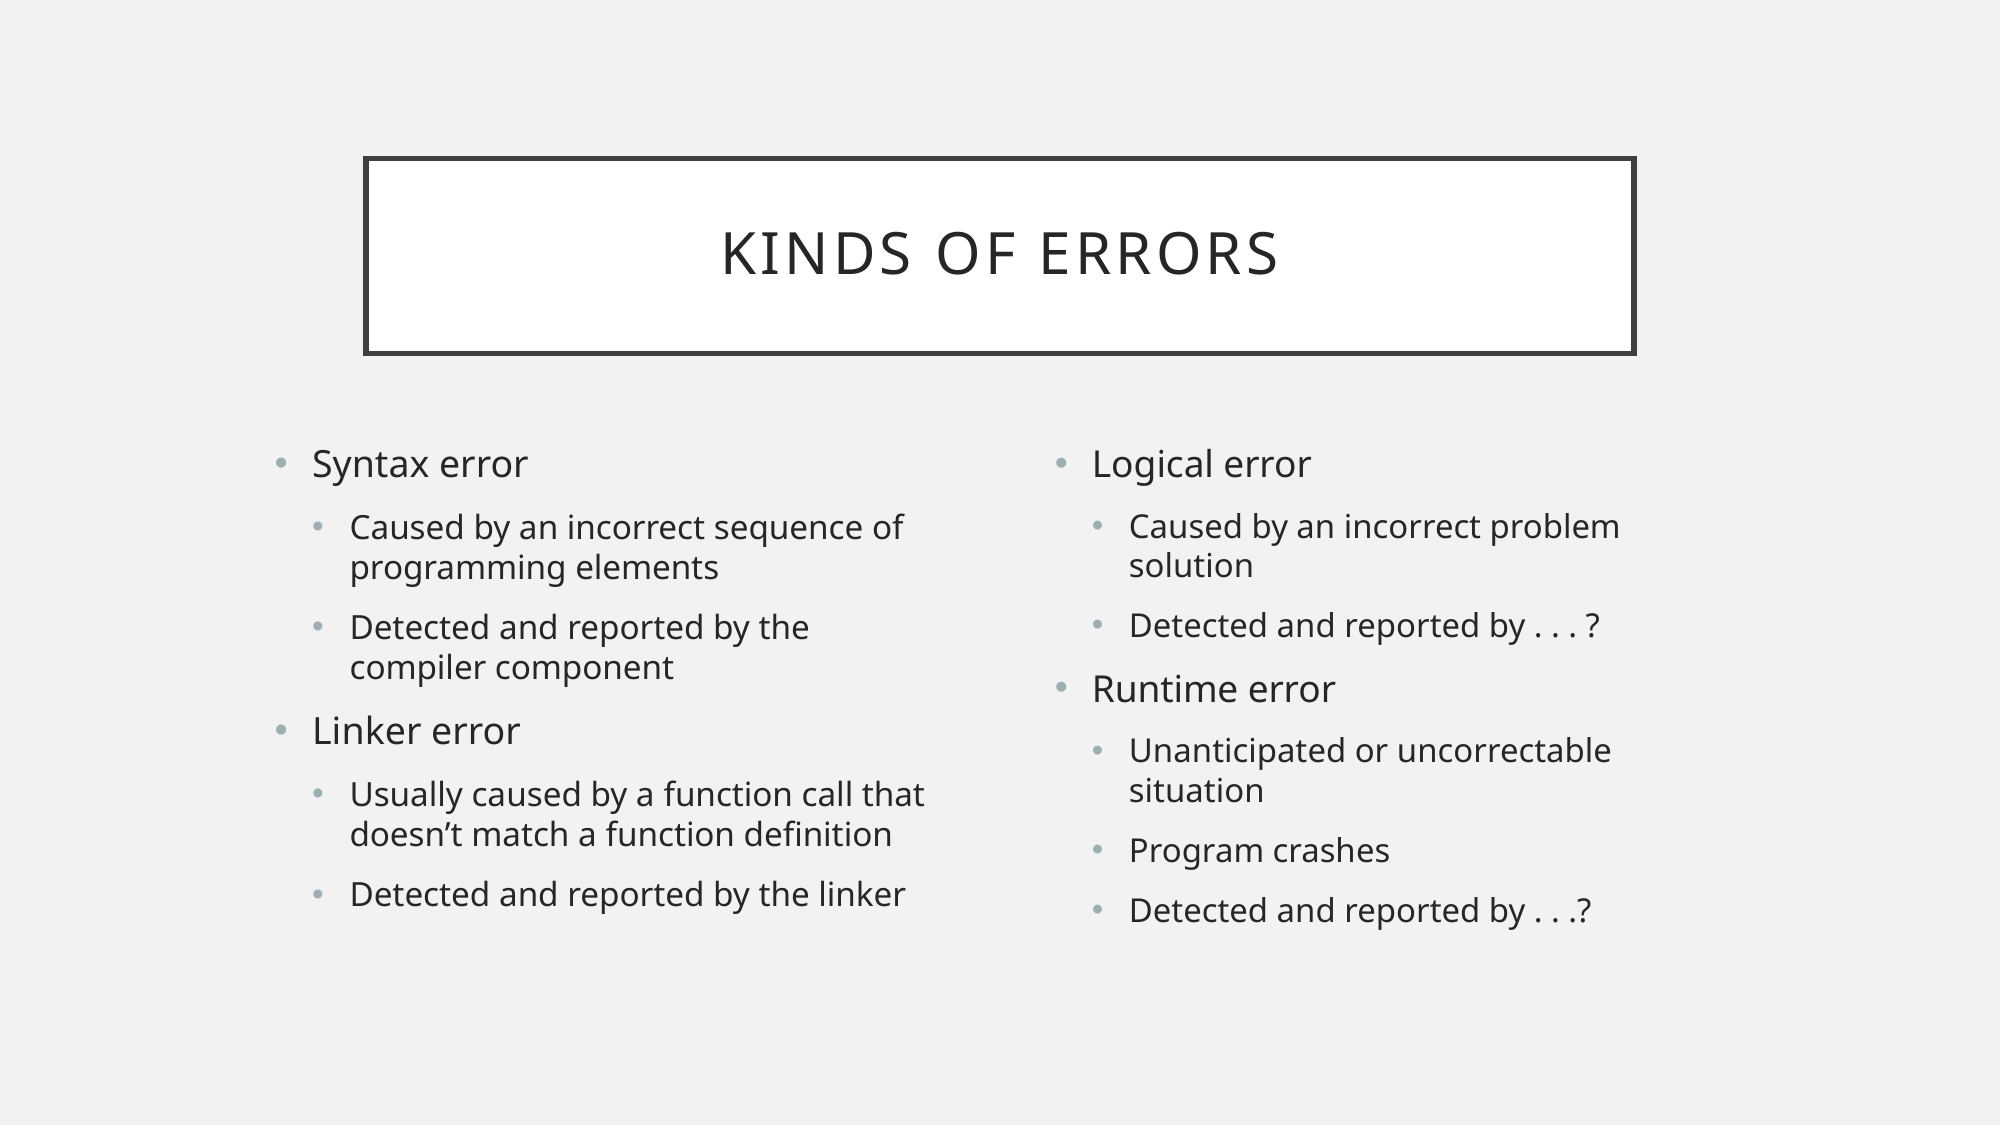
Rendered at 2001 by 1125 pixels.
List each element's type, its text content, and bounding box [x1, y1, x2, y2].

title Kinds Of Errors [363, 156, 1637, 356]
list Logical error Caused by an incorrect problem solution Detected and reported by . . . ? Runtime error Unanticipated or uncorrectable situation Program crashes Detected and reported by . . .? [1039, 432, 1741, 942]
list Syntax error Caused by an incorrect sequence of programming elements Detected and reported by the compiler component Linker error Usually caused by a function call that doesn’t match a function definition Detected and reported by the linker [259, 432, 961, 942]
